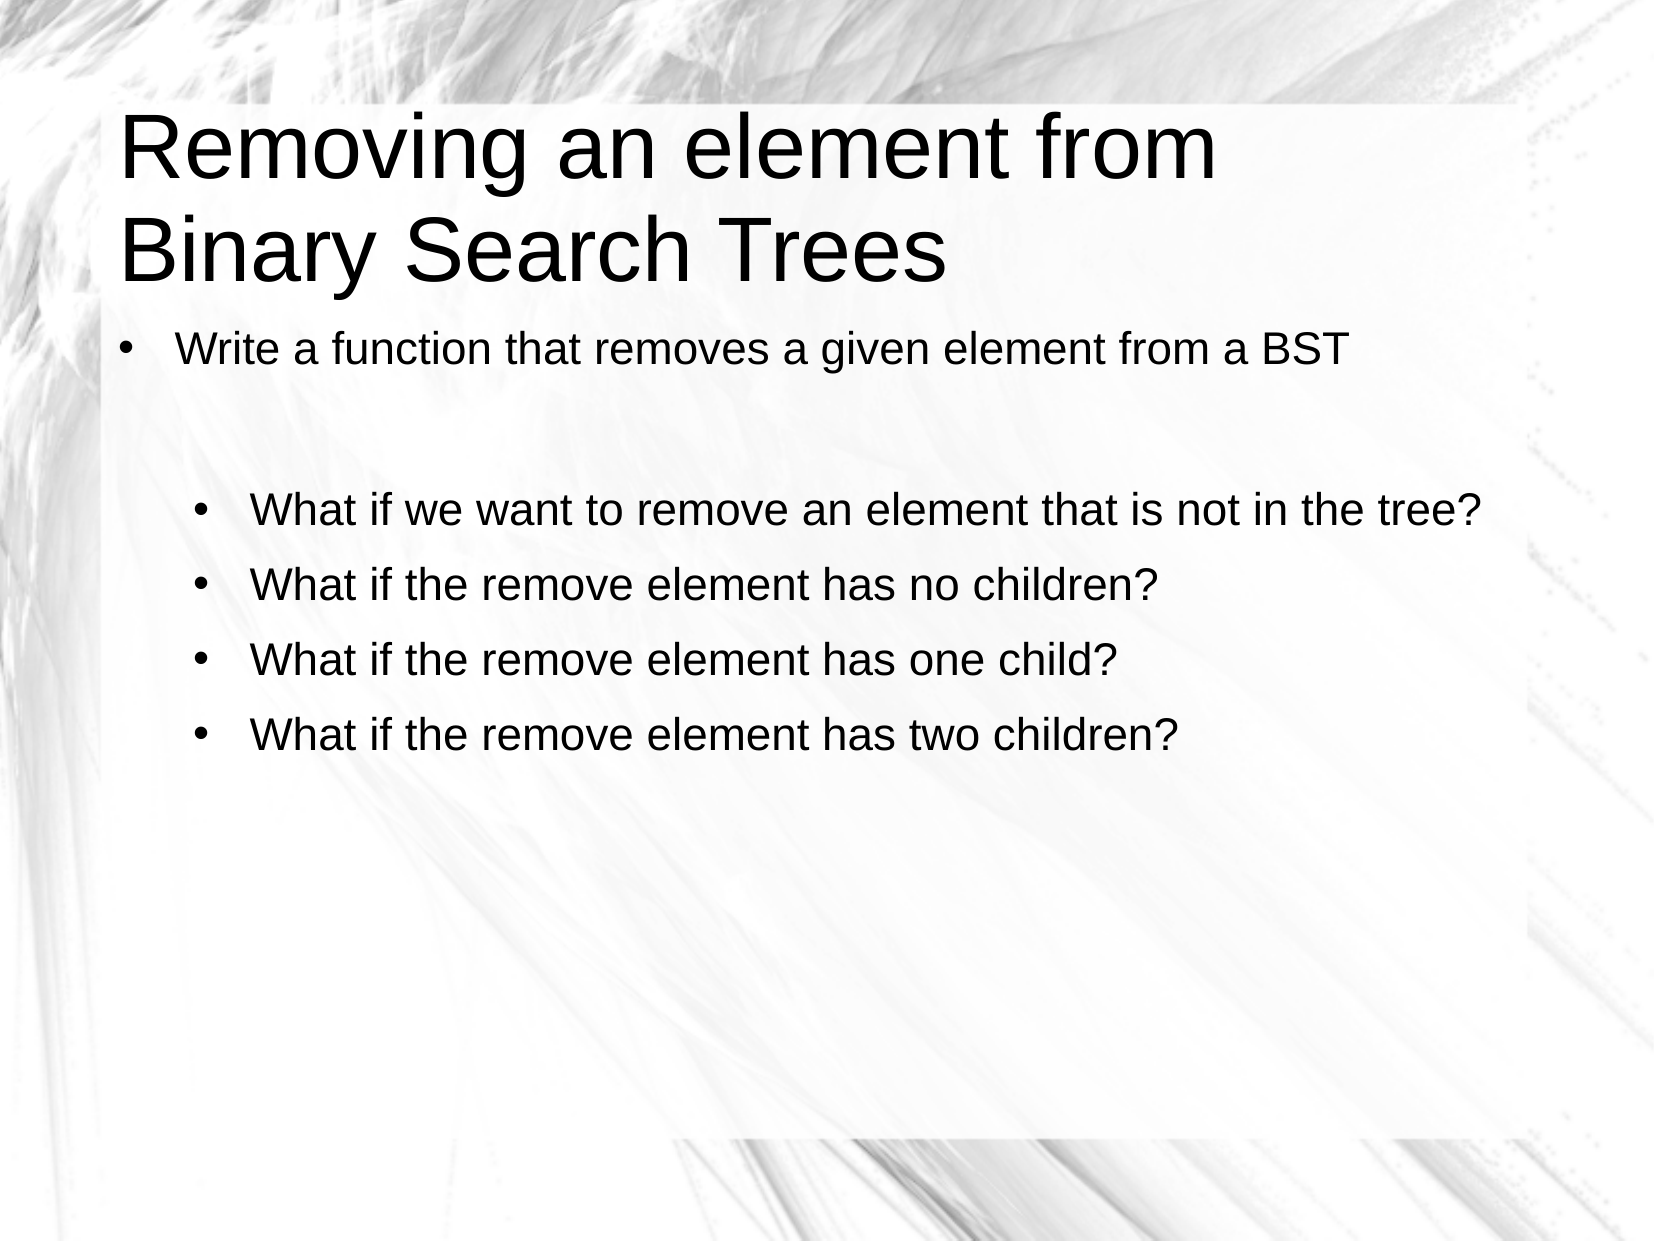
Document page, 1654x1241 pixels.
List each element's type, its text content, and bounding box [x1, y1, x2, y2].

list Write a function that removes a given element from a BST What if we want to remove an element that is not in the tree? What if the remove element has no children? What if the remove element has one child? What if the remove element has two children? [118, 319, 1571, 1109]
title Removing an element from Binary Search Trees [118, 93, 1506, 299]
picture [0, 0, 1654, 1241]
